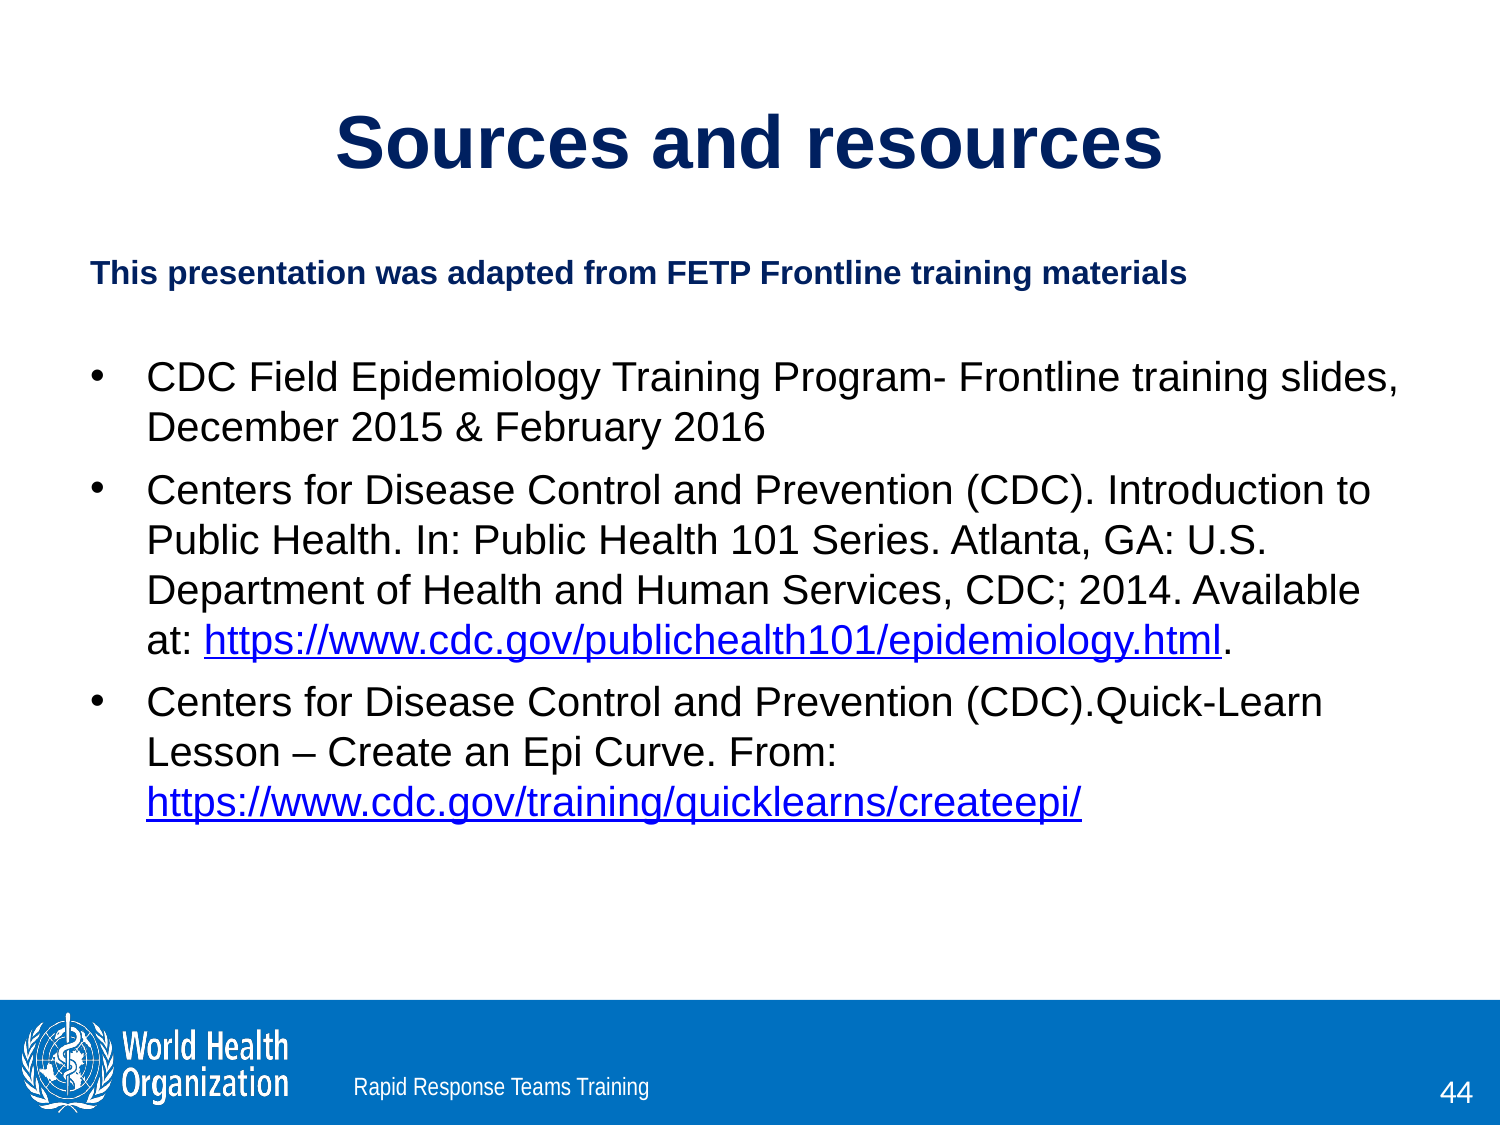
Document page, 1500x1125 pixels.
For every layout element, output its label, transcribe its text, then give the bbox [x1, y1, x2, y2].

title Sources and resources [75, 45, 1425, 233]
list This presentation was adapted from FETP Frontline training materials CDC Field Epidemiology Training Program- Frontline training slides, December 2015 & February 2016 Centers for Disease Control and Prevention (CDC). Introduction to Public Health. In: Public Health 101 Series. Atlanta, GA: U.S. Department of Health and Human Services, CDC; 2014. Available at: https://www.cdc.gov/publichealth101/epidemiology.html. Centers for Disease Control and Prevention (CDC).Quick-Learn Lesson – Create an Epi Curve. From: https://www.cdc.gov/training/quicklearns/createepi/ [75, 243, 1425, 986]
picture [21, 1012, 288, 1113]
